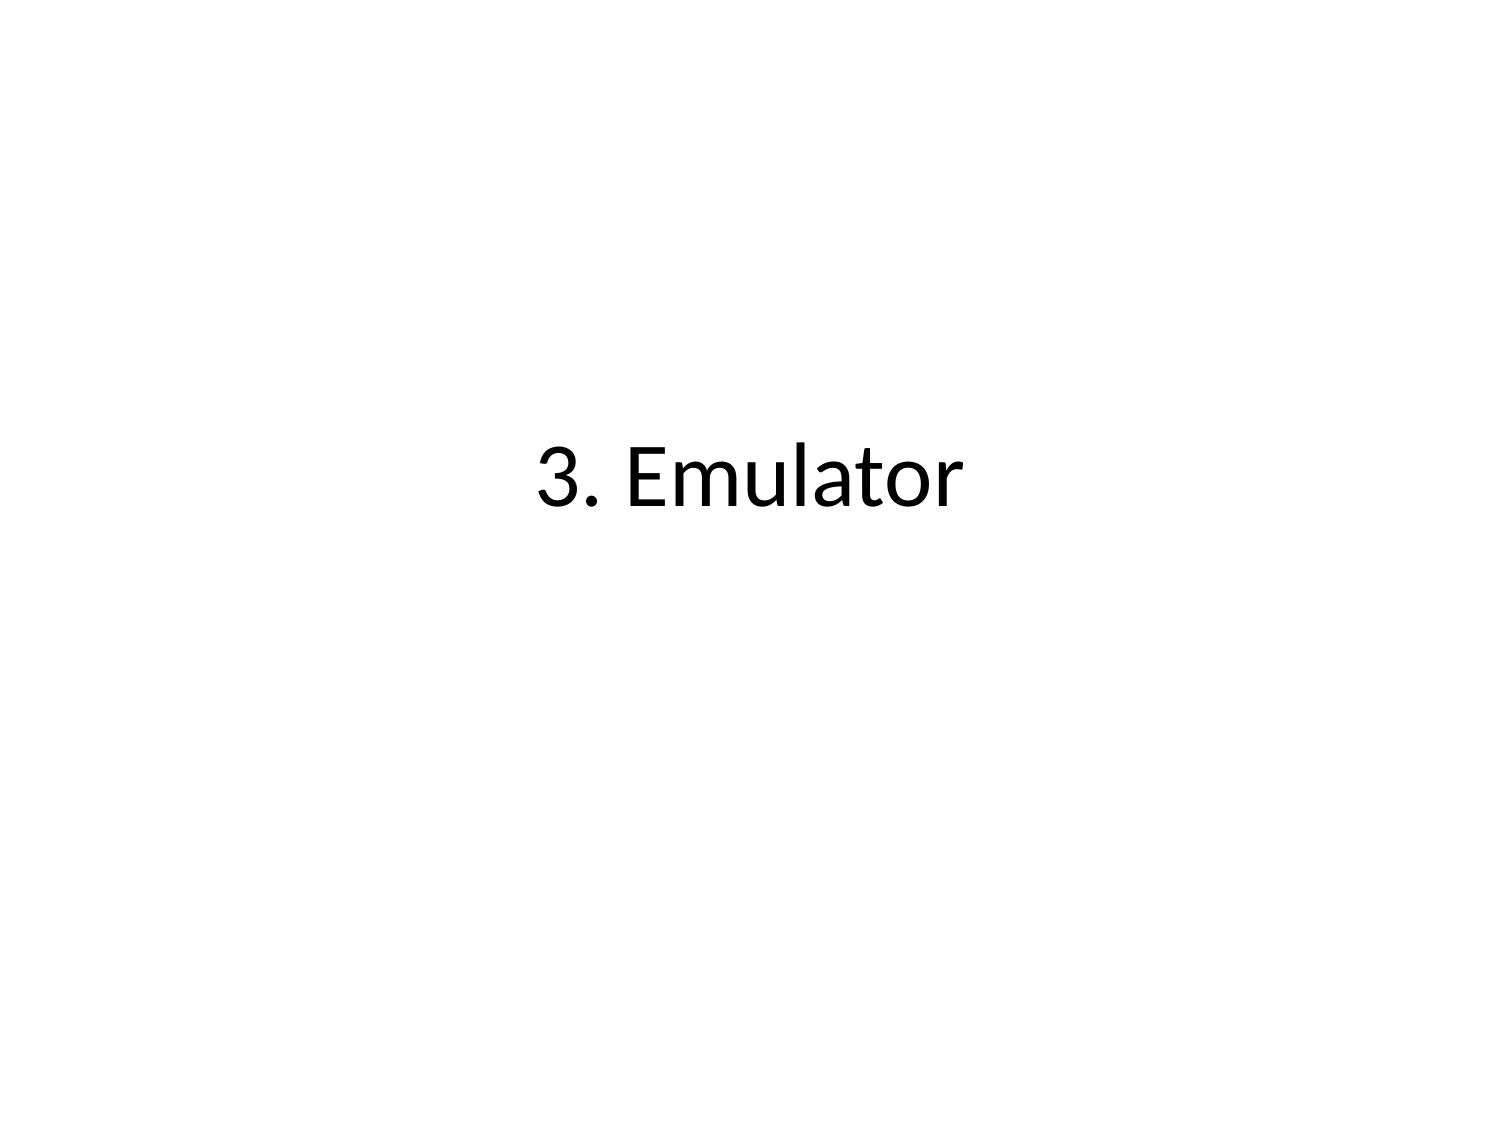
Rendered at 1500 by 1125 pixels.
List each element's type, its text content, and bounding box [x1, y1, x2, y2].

title 3. Emulator [112, 349, 1388, 591]
